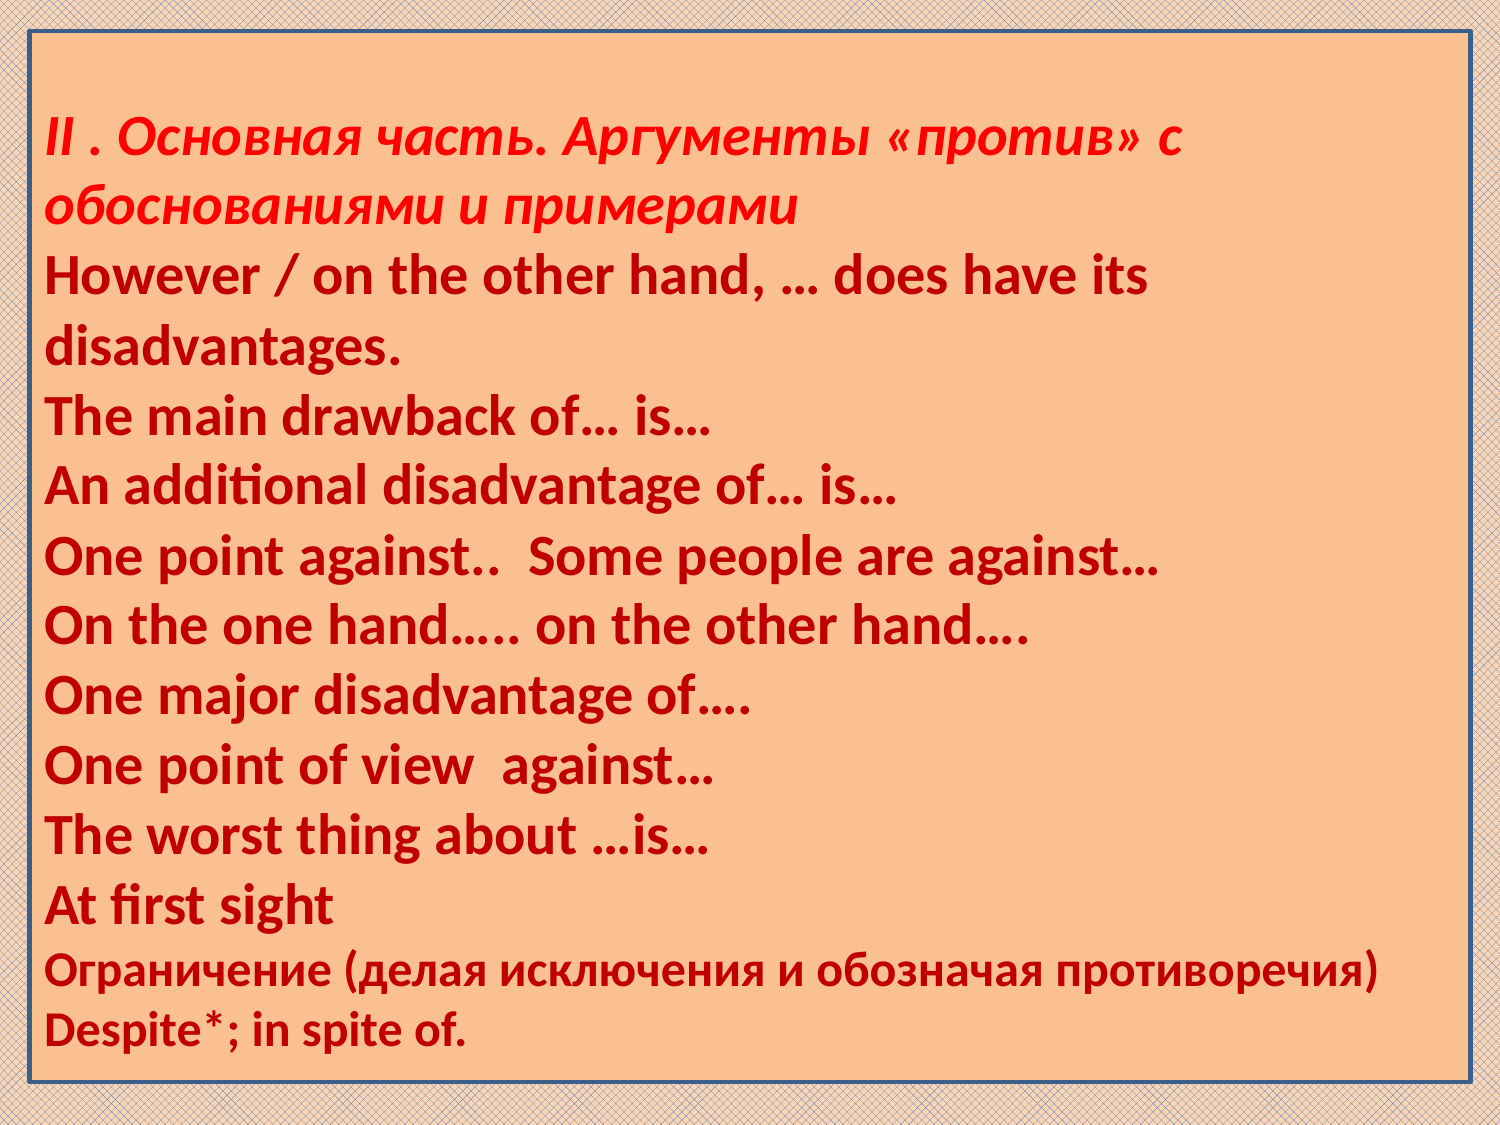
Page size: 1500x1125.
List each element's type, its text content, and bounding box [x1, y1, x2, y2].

text_box II . Основная часть. Аргументы «против» с обоснованиями и примерами However / on the other hand, … does have its disadvantages. The main drawback of… is… An additional disadvantage of… is… One point against.. Some people are against… On the one hand….. on the other hand…. One major disadvantage of…. One point of view against… The worst thing about …is… At first sight Ограничение (делая исключения и обозначая противоречия) Despite*; in spite of. [27, 29, 1473, 1084]
